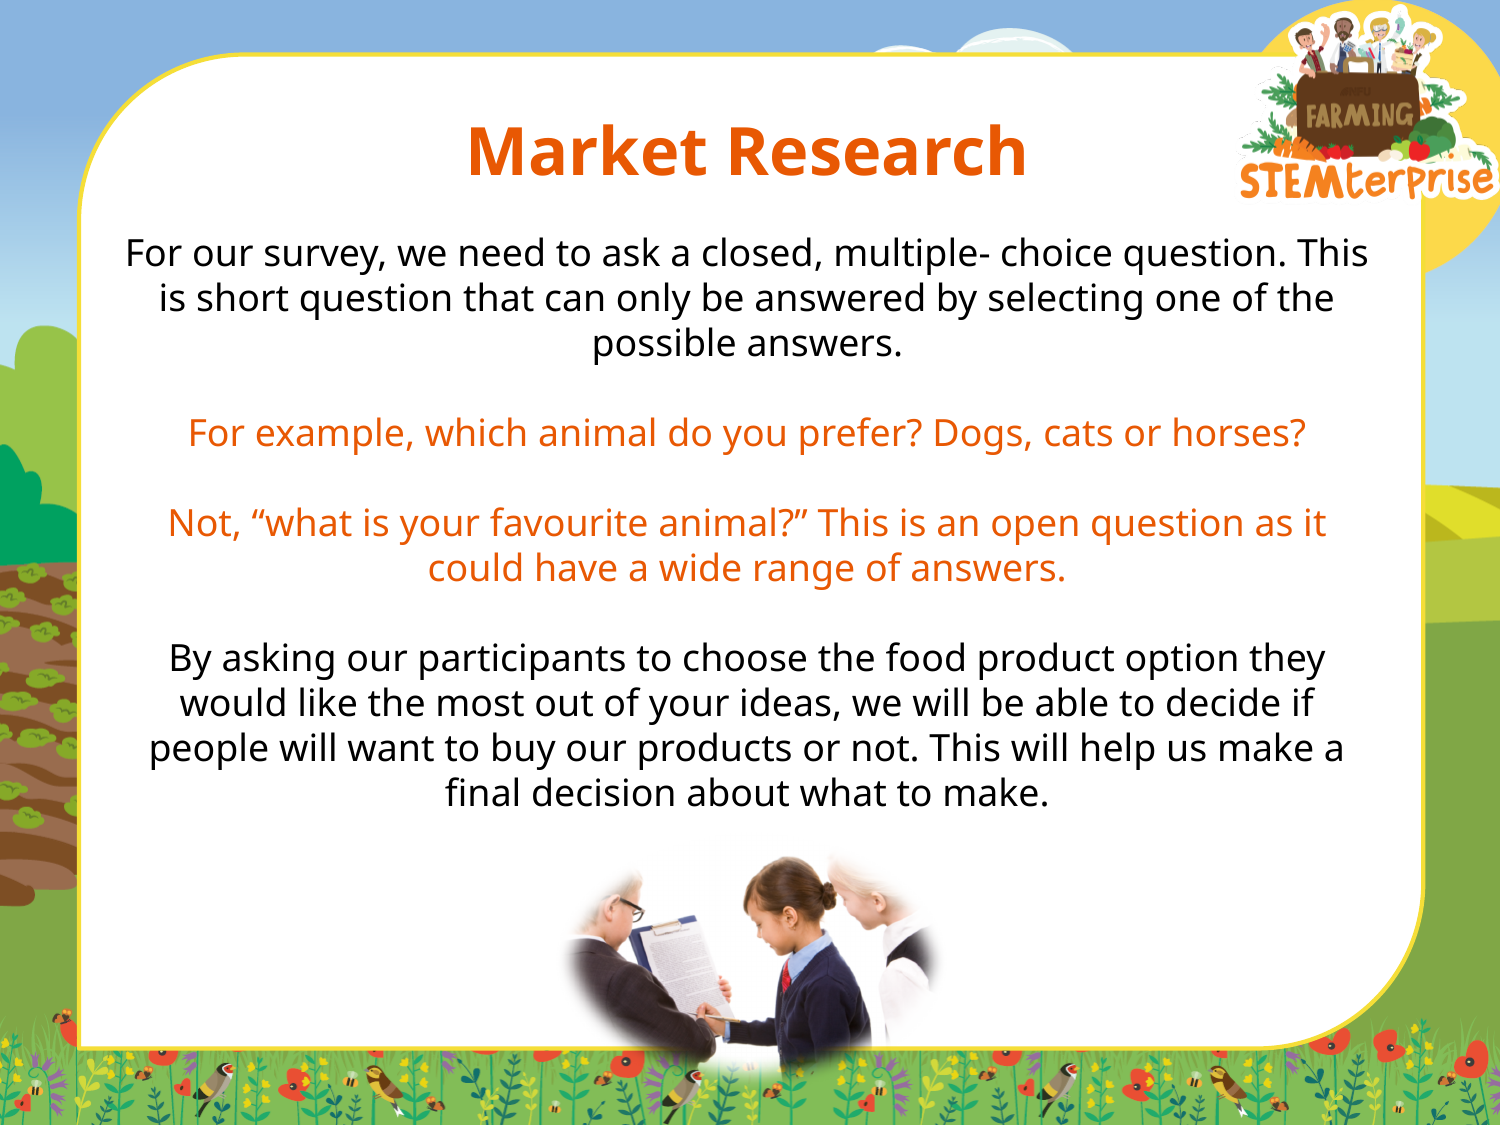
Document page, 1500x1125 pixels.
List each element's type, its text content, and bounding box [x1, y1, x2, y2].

text_box [76, 121, 1426, 1051]
picture [0, 0, 1500, 1125]
text_box Market Research For our survey, we need to ask a closed, multiple- choice question. This is short question that can only be answered by selecting one of the possible answers. For example, which animal do you prefer? Dogs, cats or horses? Not, “what is your favourite animal?” This is an open question as it could have a wide range of answers. By asking our participants to choose the food product option they would like the most out of your ideas, we will be able to decide if people will want to buy our products or not. This will help us make a final decision about what to make. [109, 101, 1386, 822]
text_box [126, 52, 1228, 101]
